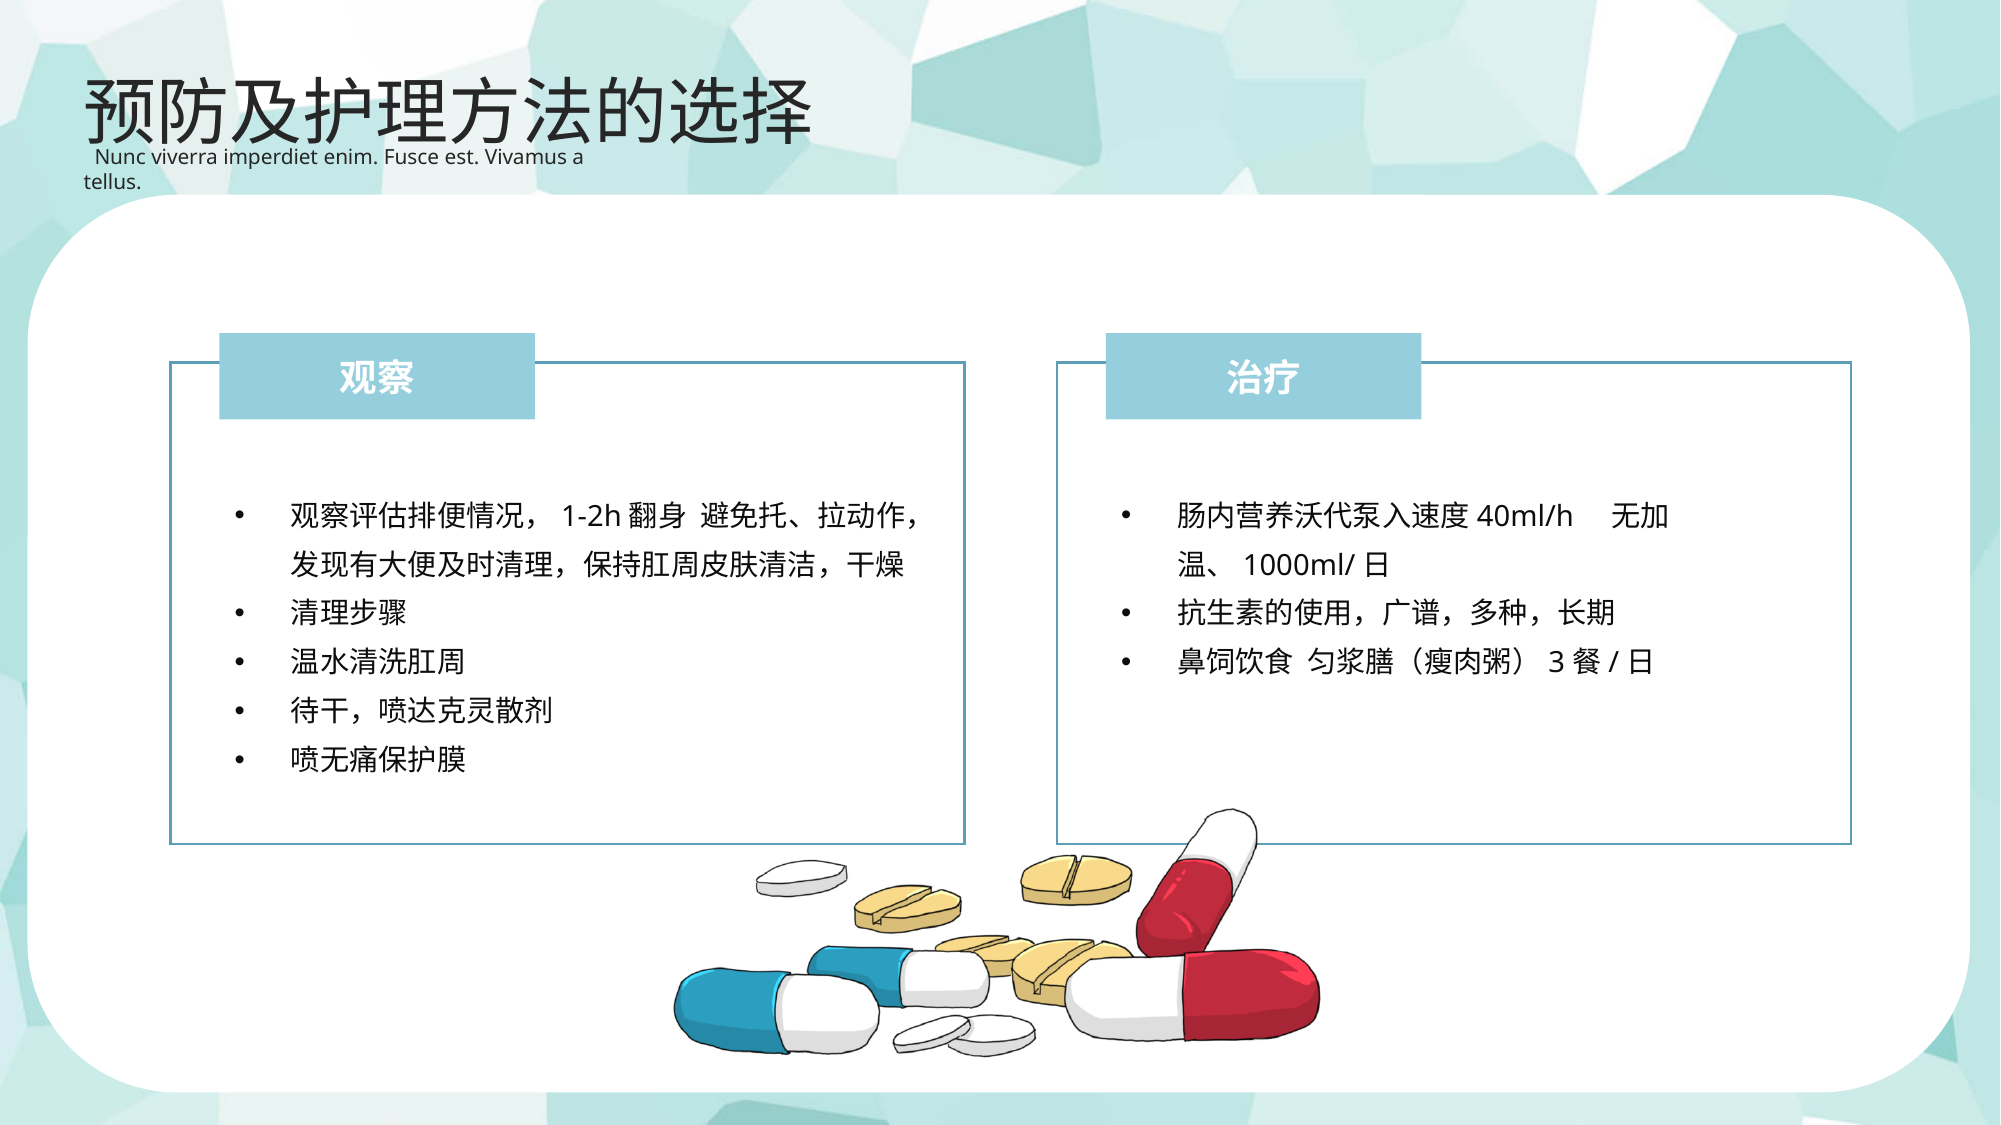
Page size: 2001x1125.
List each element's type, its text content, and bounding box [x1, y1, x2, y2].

text_box 预防及护理方法的选择 [68, 58, 884, 161]
picture [0, 0, 2001, 1125]
text_box Nunc viverra imperdiet enim. Fusce est. Vivamus a tellus. [68, 136, 647, 202]
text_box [170, 333, 965, 844]
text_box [1056, 333, 1852, 844]
